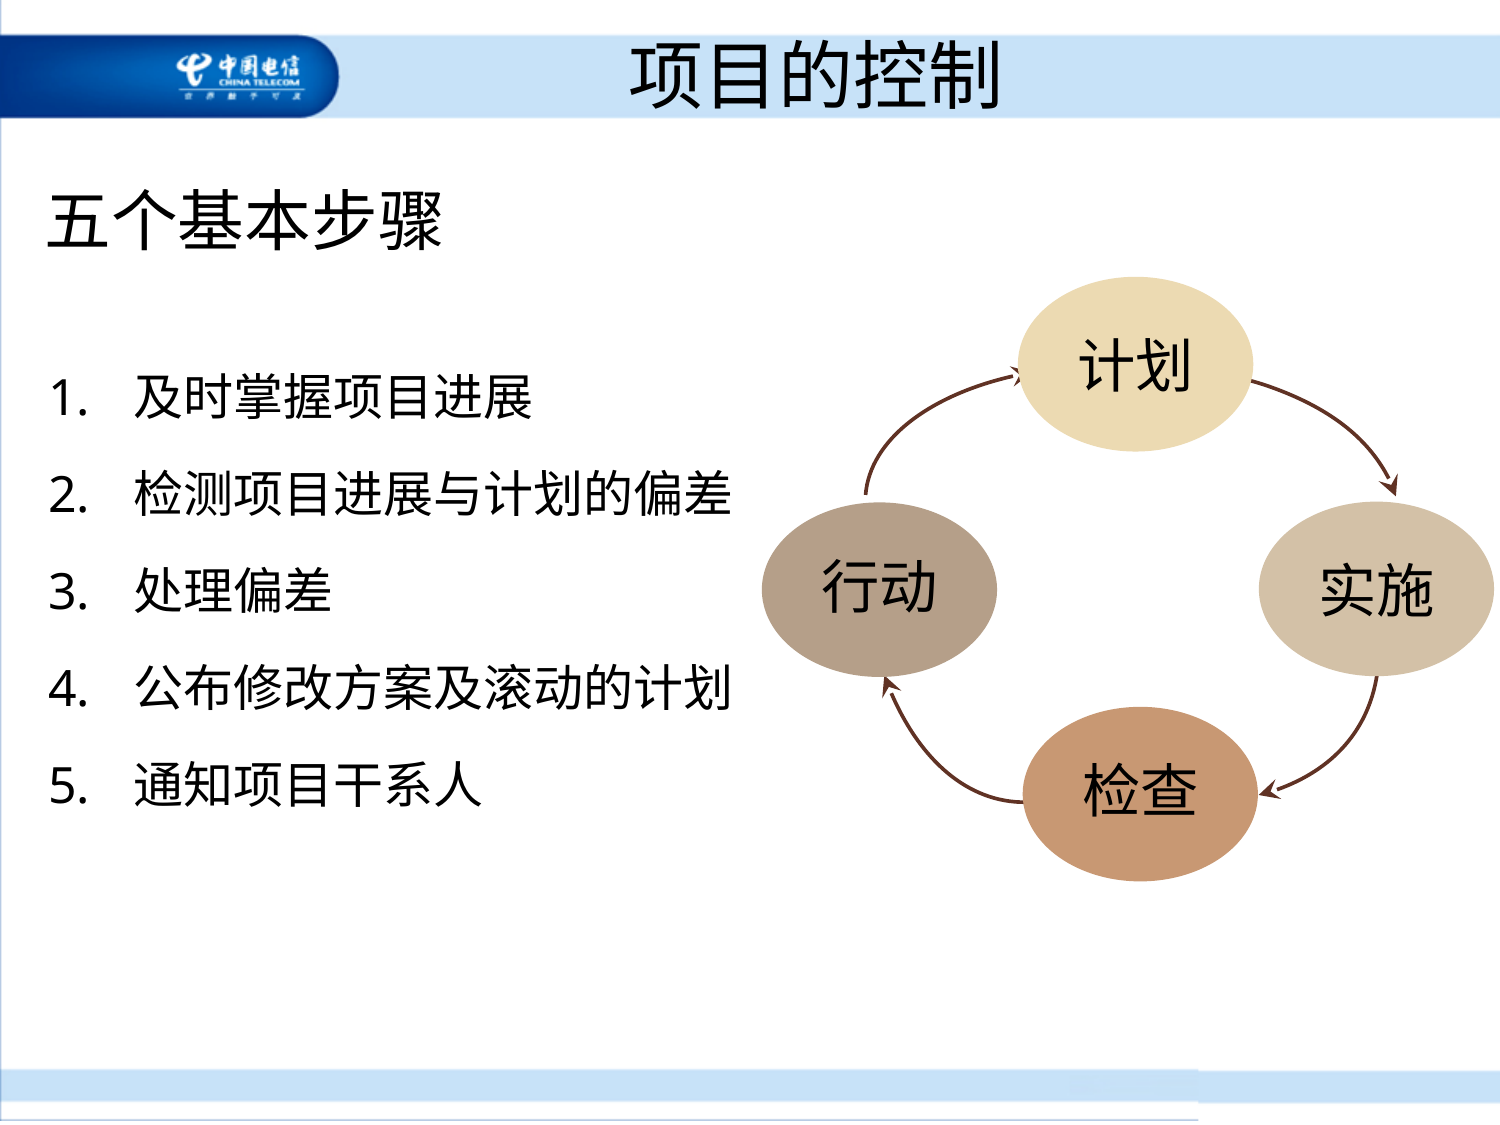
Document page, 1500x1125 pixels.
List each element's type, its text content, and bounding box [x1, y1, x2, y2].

picture [0, 0, 1500, 1121]
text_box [761, 276, 1495, 882]
title 项目的控制 [253, 18, 1380, 128]
text_box 及时掌握项目进展 检测项目进展与计划的偏差 处理偏差 公布修改方案及滚动的计划 通知项目干系人 [33, 346, 756, 821]
text_box 五个基本步骤 [29, 171, 460, 266]
